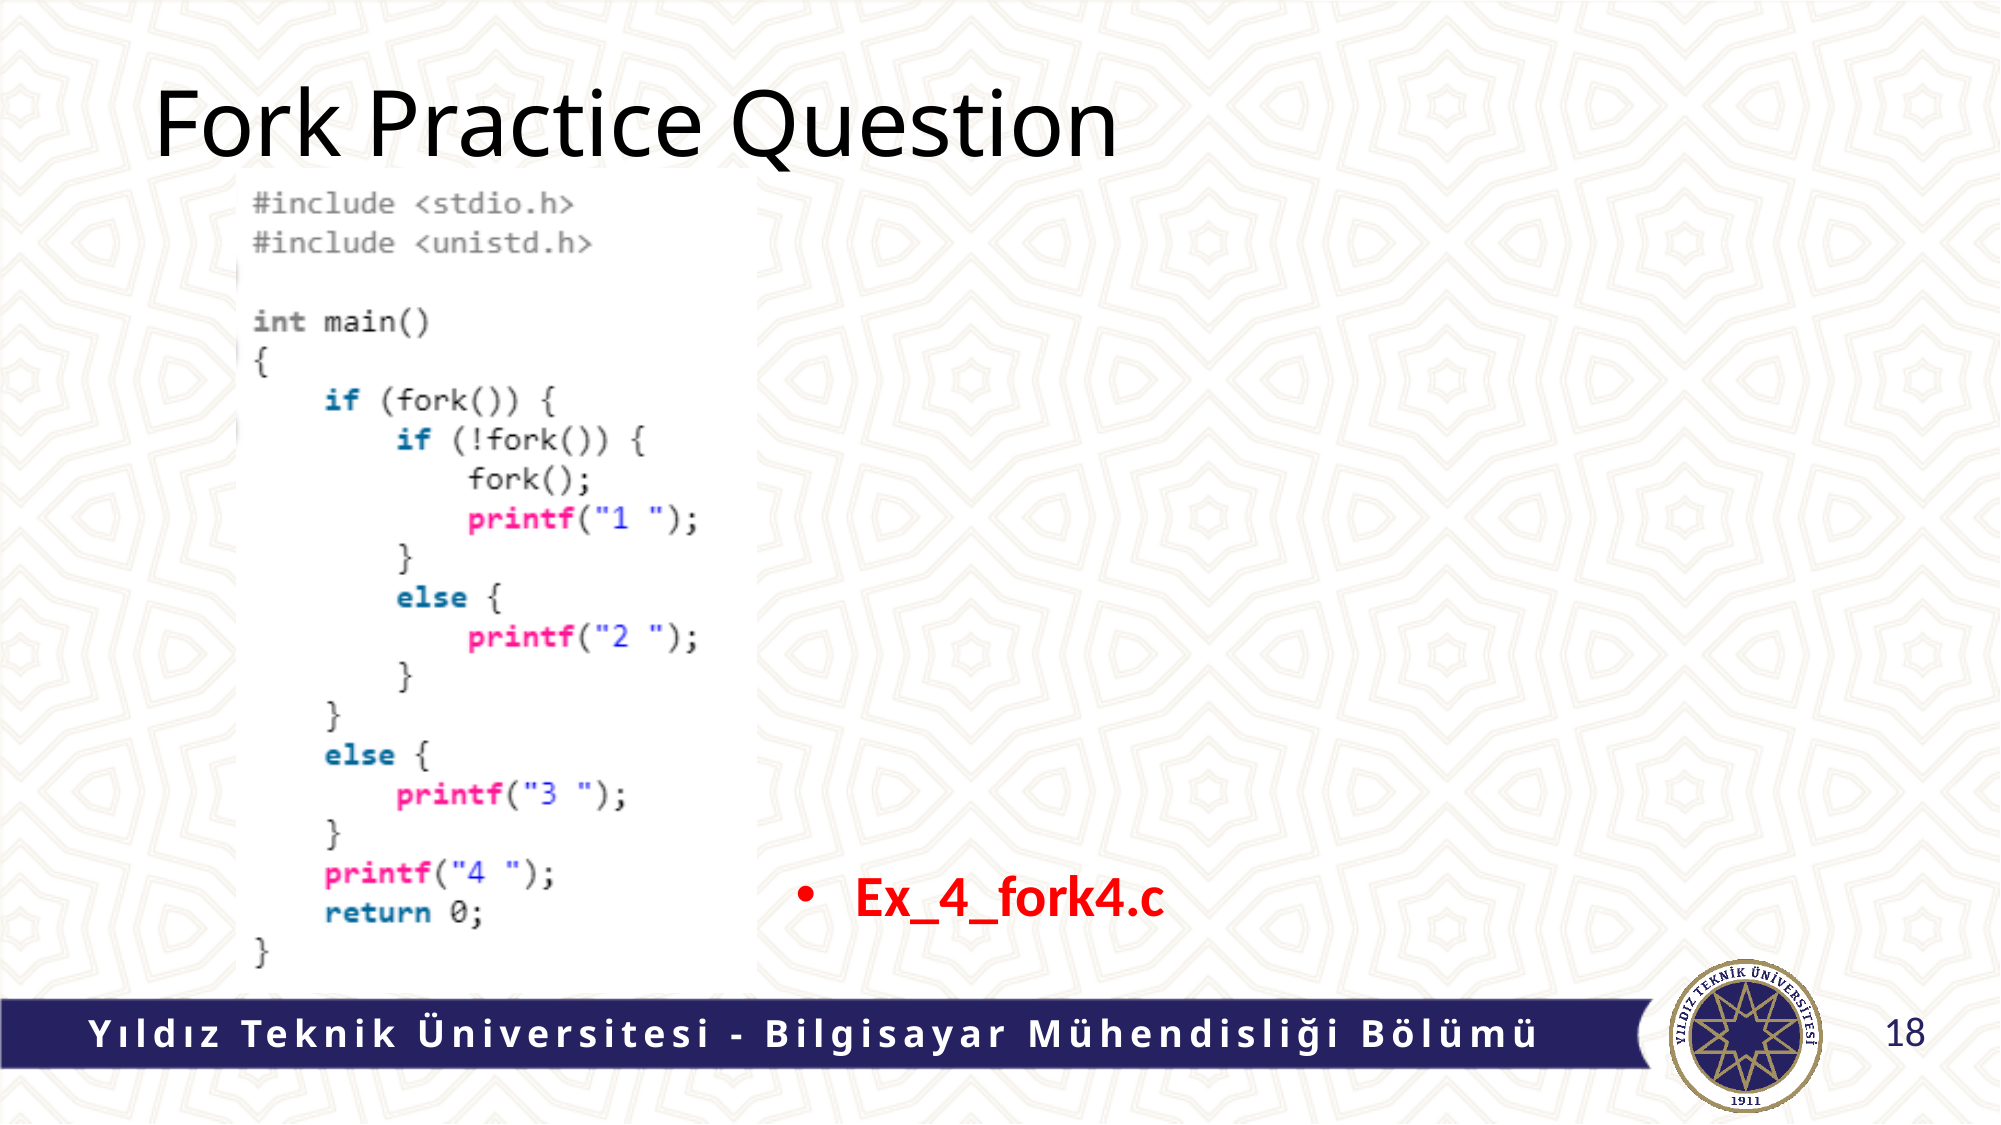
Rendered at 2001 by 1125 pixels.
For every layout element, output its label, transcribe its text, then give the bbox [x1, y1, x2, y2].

text_box Fork Practice Question [137, 18, 1863, 236]
text_box Ex_4_fork4.c [780, 850, 1194, 960]
picture [0, 0, 2000, 1125]
text_box Yıldız Teknik Üniversitesi - Bilgisayar Mühendisliği Bölümü [0, 997, 1627, 1069]
text_box 18 [1827, 1000, 1983, 1060]
